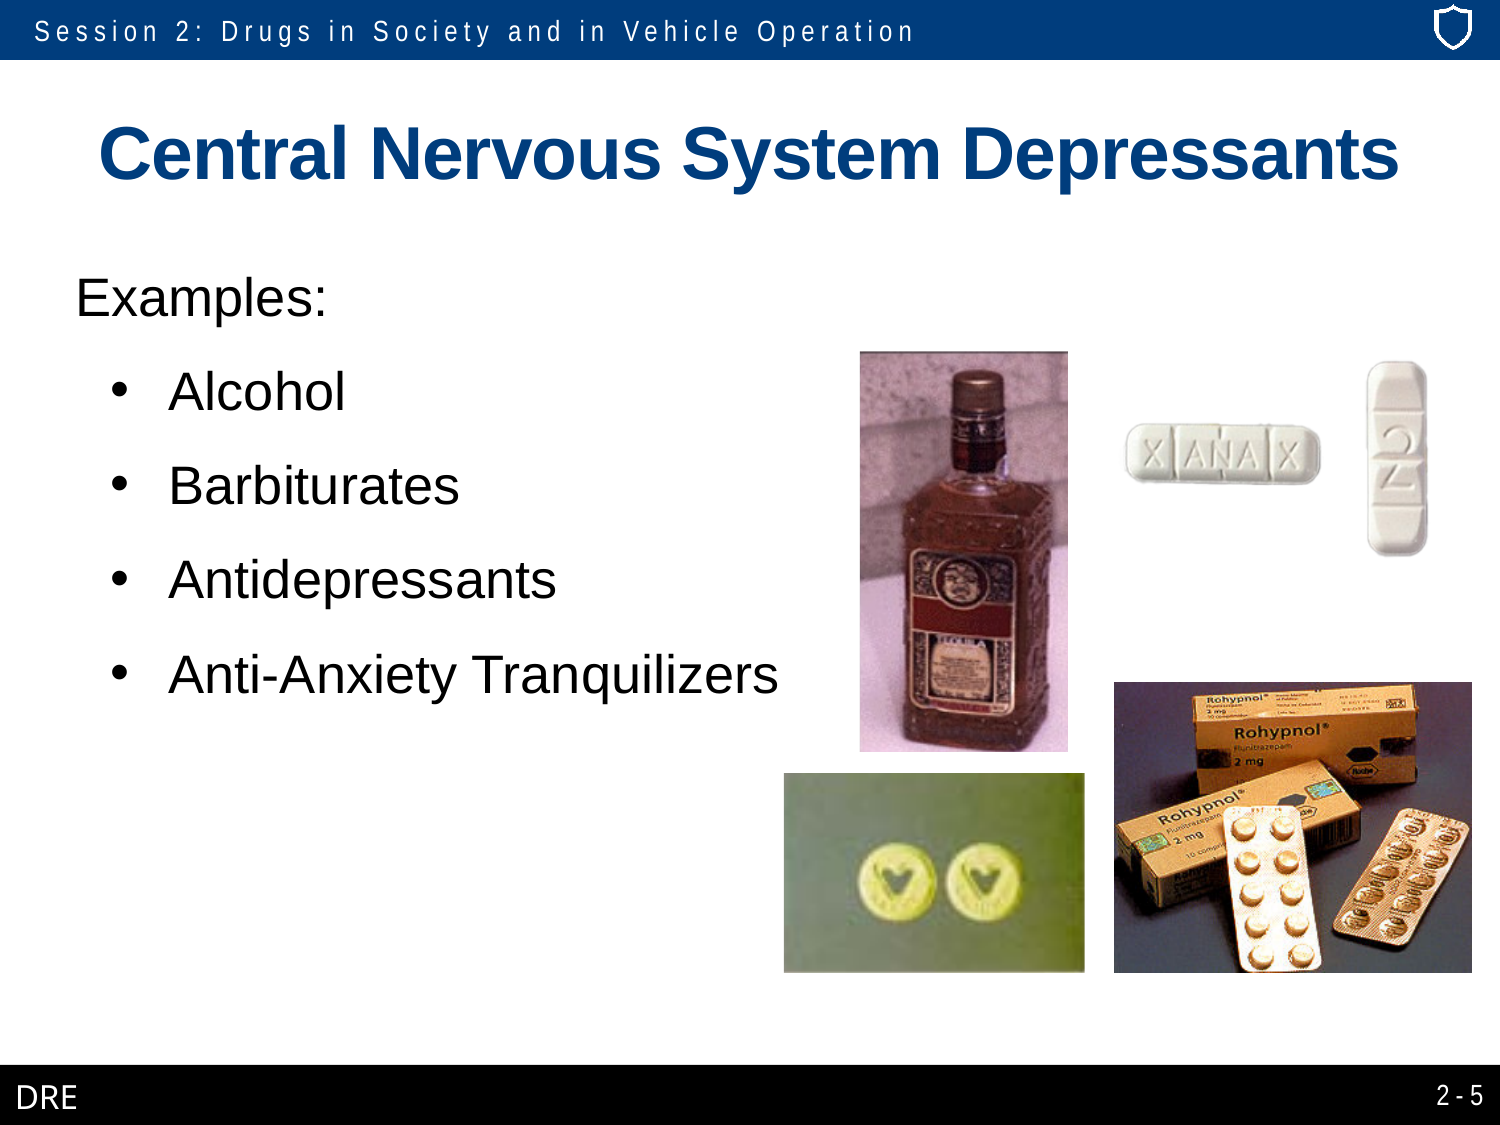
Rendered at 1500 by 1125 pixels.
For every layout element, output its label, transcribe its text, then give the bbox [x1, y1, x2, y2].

picture [859, 351, 1069, 753]
title Central Nervous System Depressants [75, 75, 1425, 225]
slide_number 2-5 [1218, 1063, 1499, 1124]
picture [1114, 342, 1456, 599]
picture [783, 772, 1086, 974]
picture [1434, 4, 1472, 50]
picture [1114, 681, 1473, 974]
list Examples: Alcohol Barbiturates Antidepressants Anti-Anxiety Tranquilizers [75, 254, 1425, 1005]
